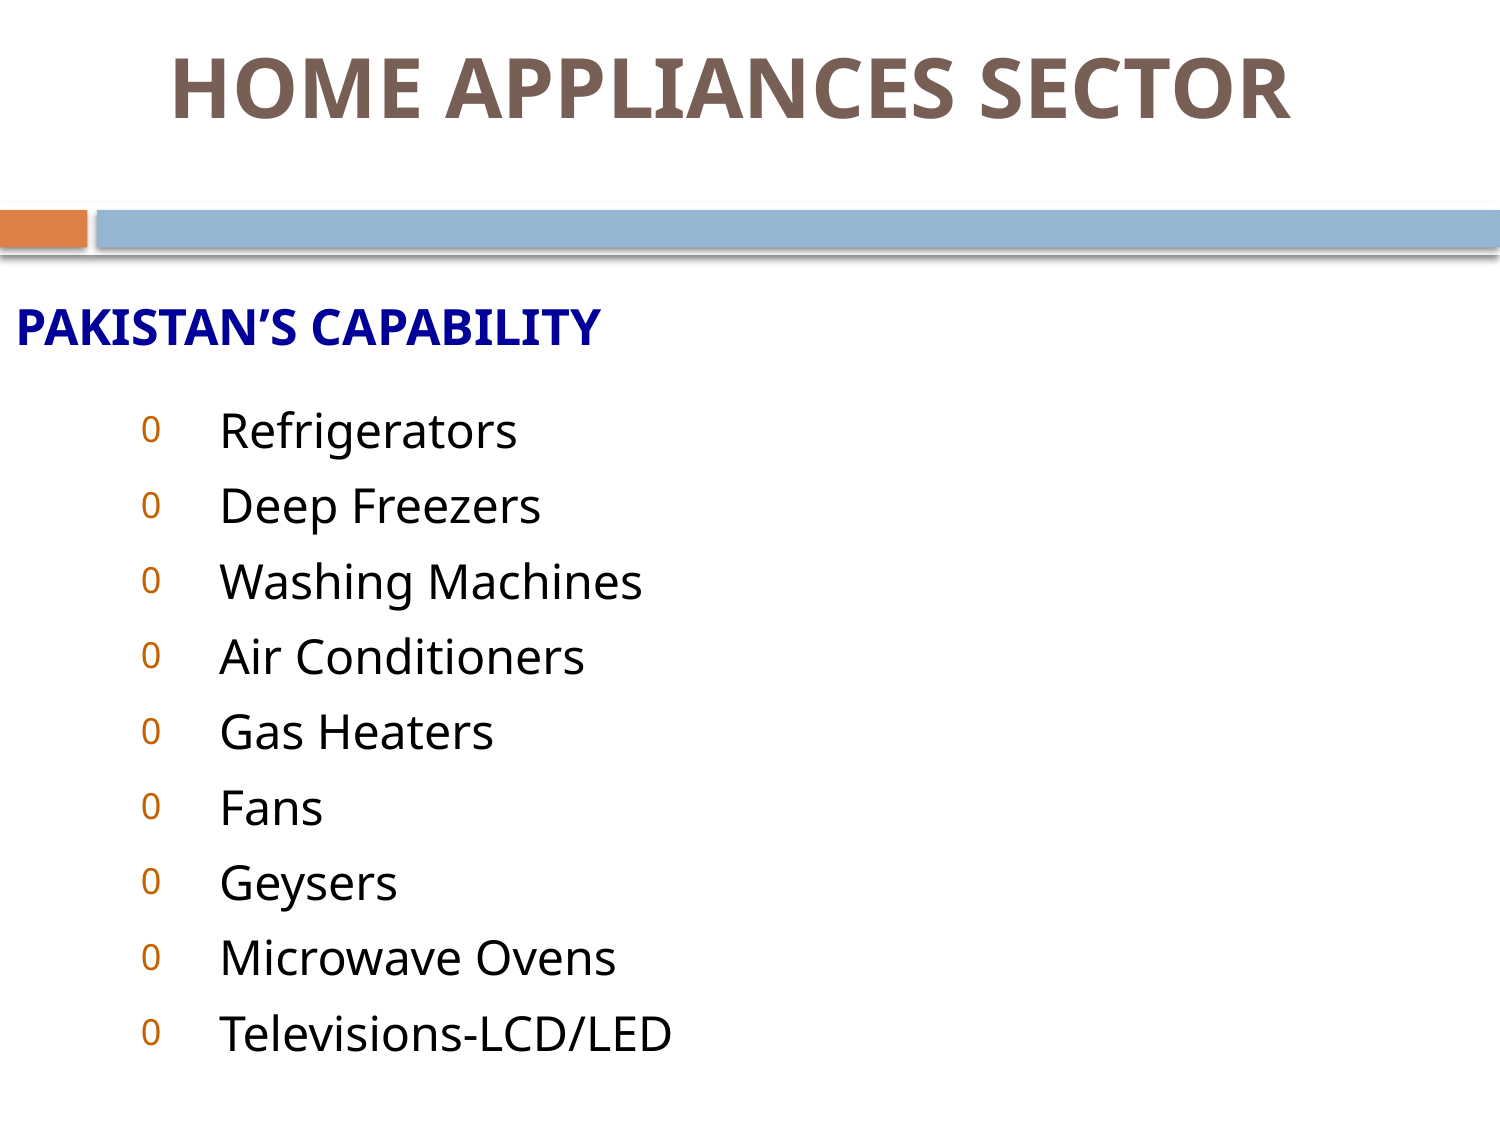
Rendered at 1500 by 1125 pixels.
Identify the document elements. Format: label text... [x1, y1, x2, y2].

title PAKISTAN’S CAPABILITY [0, 223, 1500, 428]
list Refrigerators Deep Freezers Washing Machines Air Conditioners Gas Heaters Fans Geysers Microwave Ovens Televisions-LCD/LED [87, 375, 1413, 1075]
text_box HOME APPLIANCES SECTOR [99, 27, 1361, 228]
